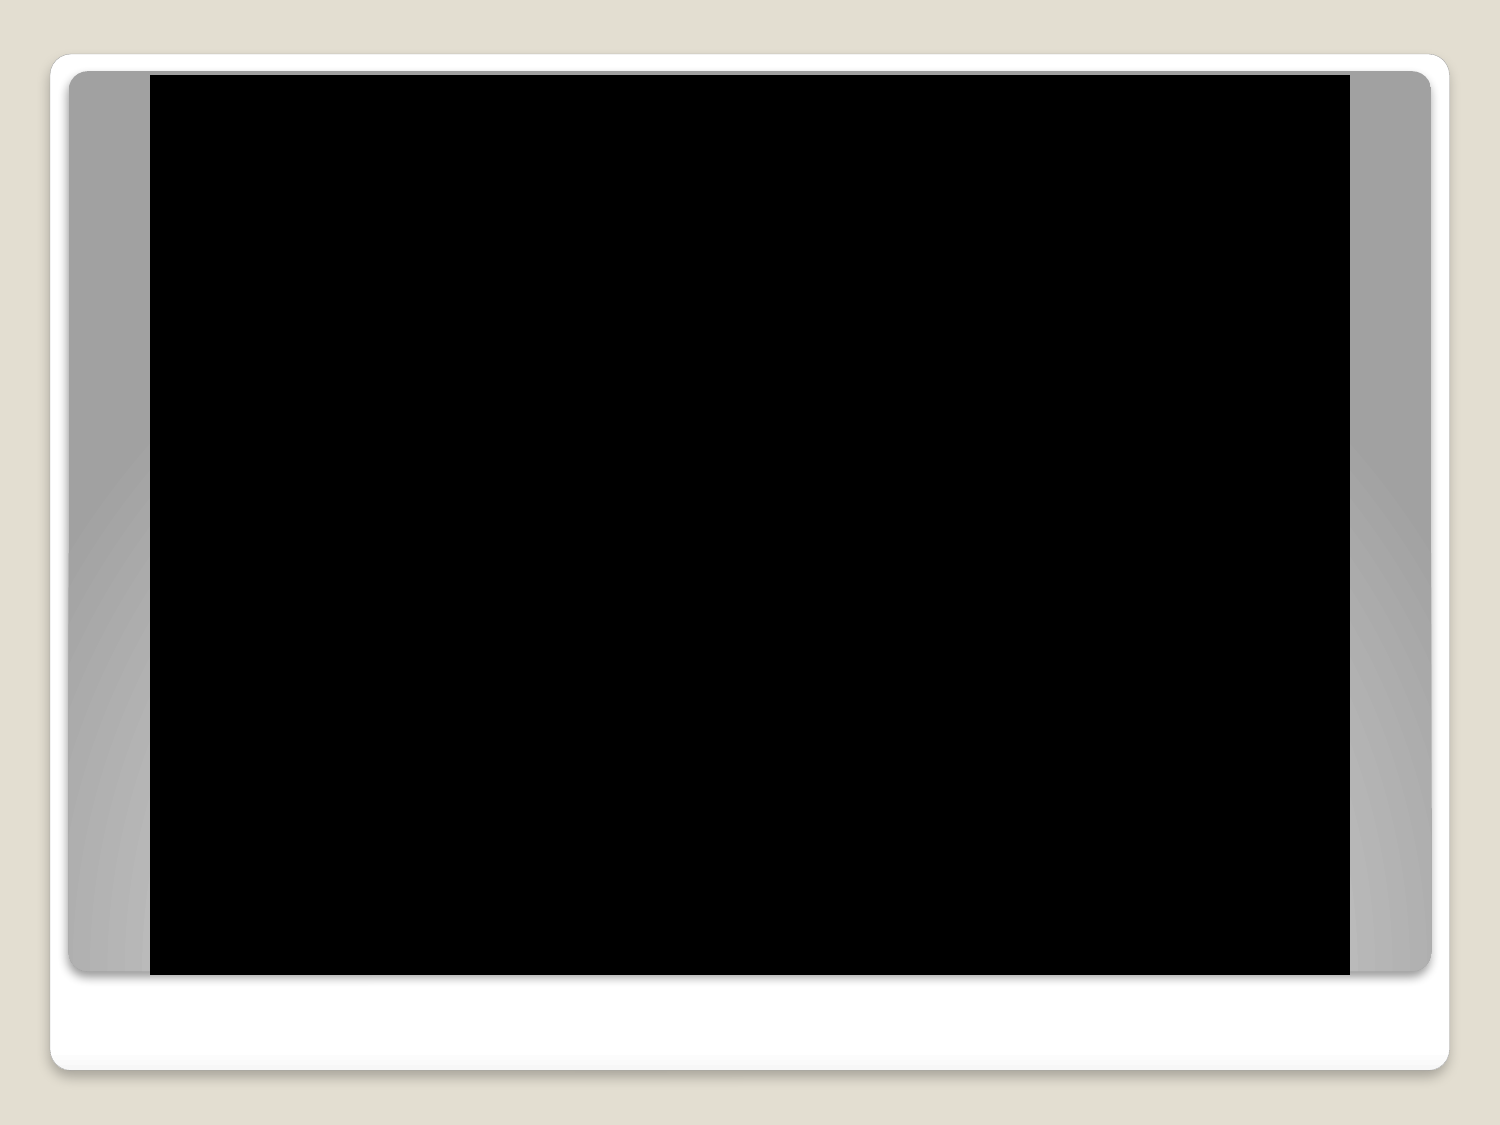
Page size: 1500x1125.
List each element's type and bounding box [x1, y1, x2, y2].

text_box [149, 74, 1351, 976]
